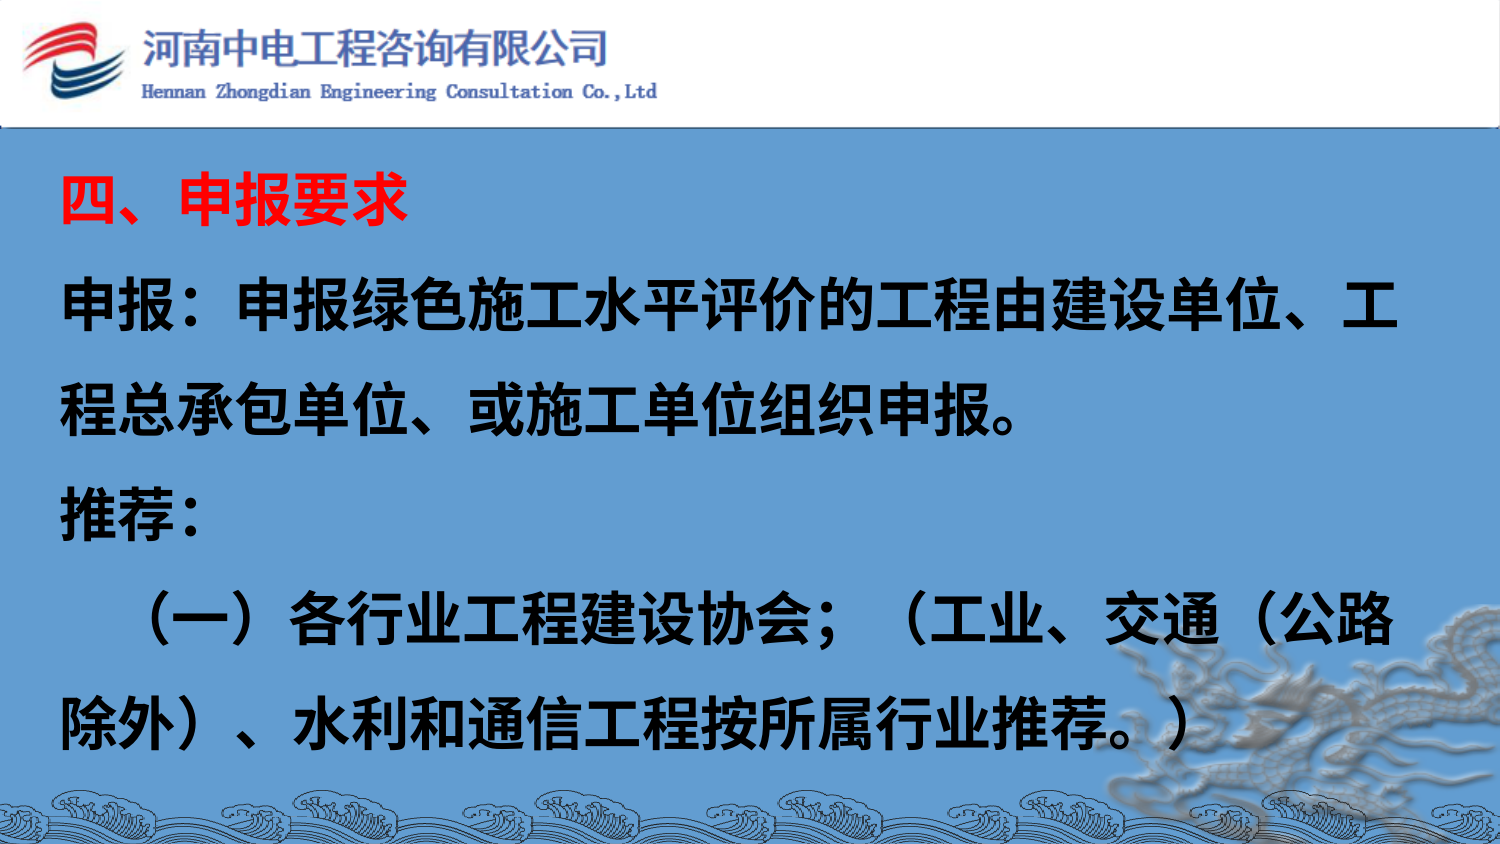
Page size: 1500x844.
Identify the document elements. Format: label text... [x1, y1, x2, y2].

text_box 四、申报要求 申报：申报绿色施工水平评价的工程由建设单位、工程总承包单位、或施工单位组织申报。 推荐： （一）各行业工程建设协会；（工业、交通（公路除外）、水利和通信工程按所属行业推荐。） [44, 155, 1458, 833]
picture [0, 0, 1500, 129]
